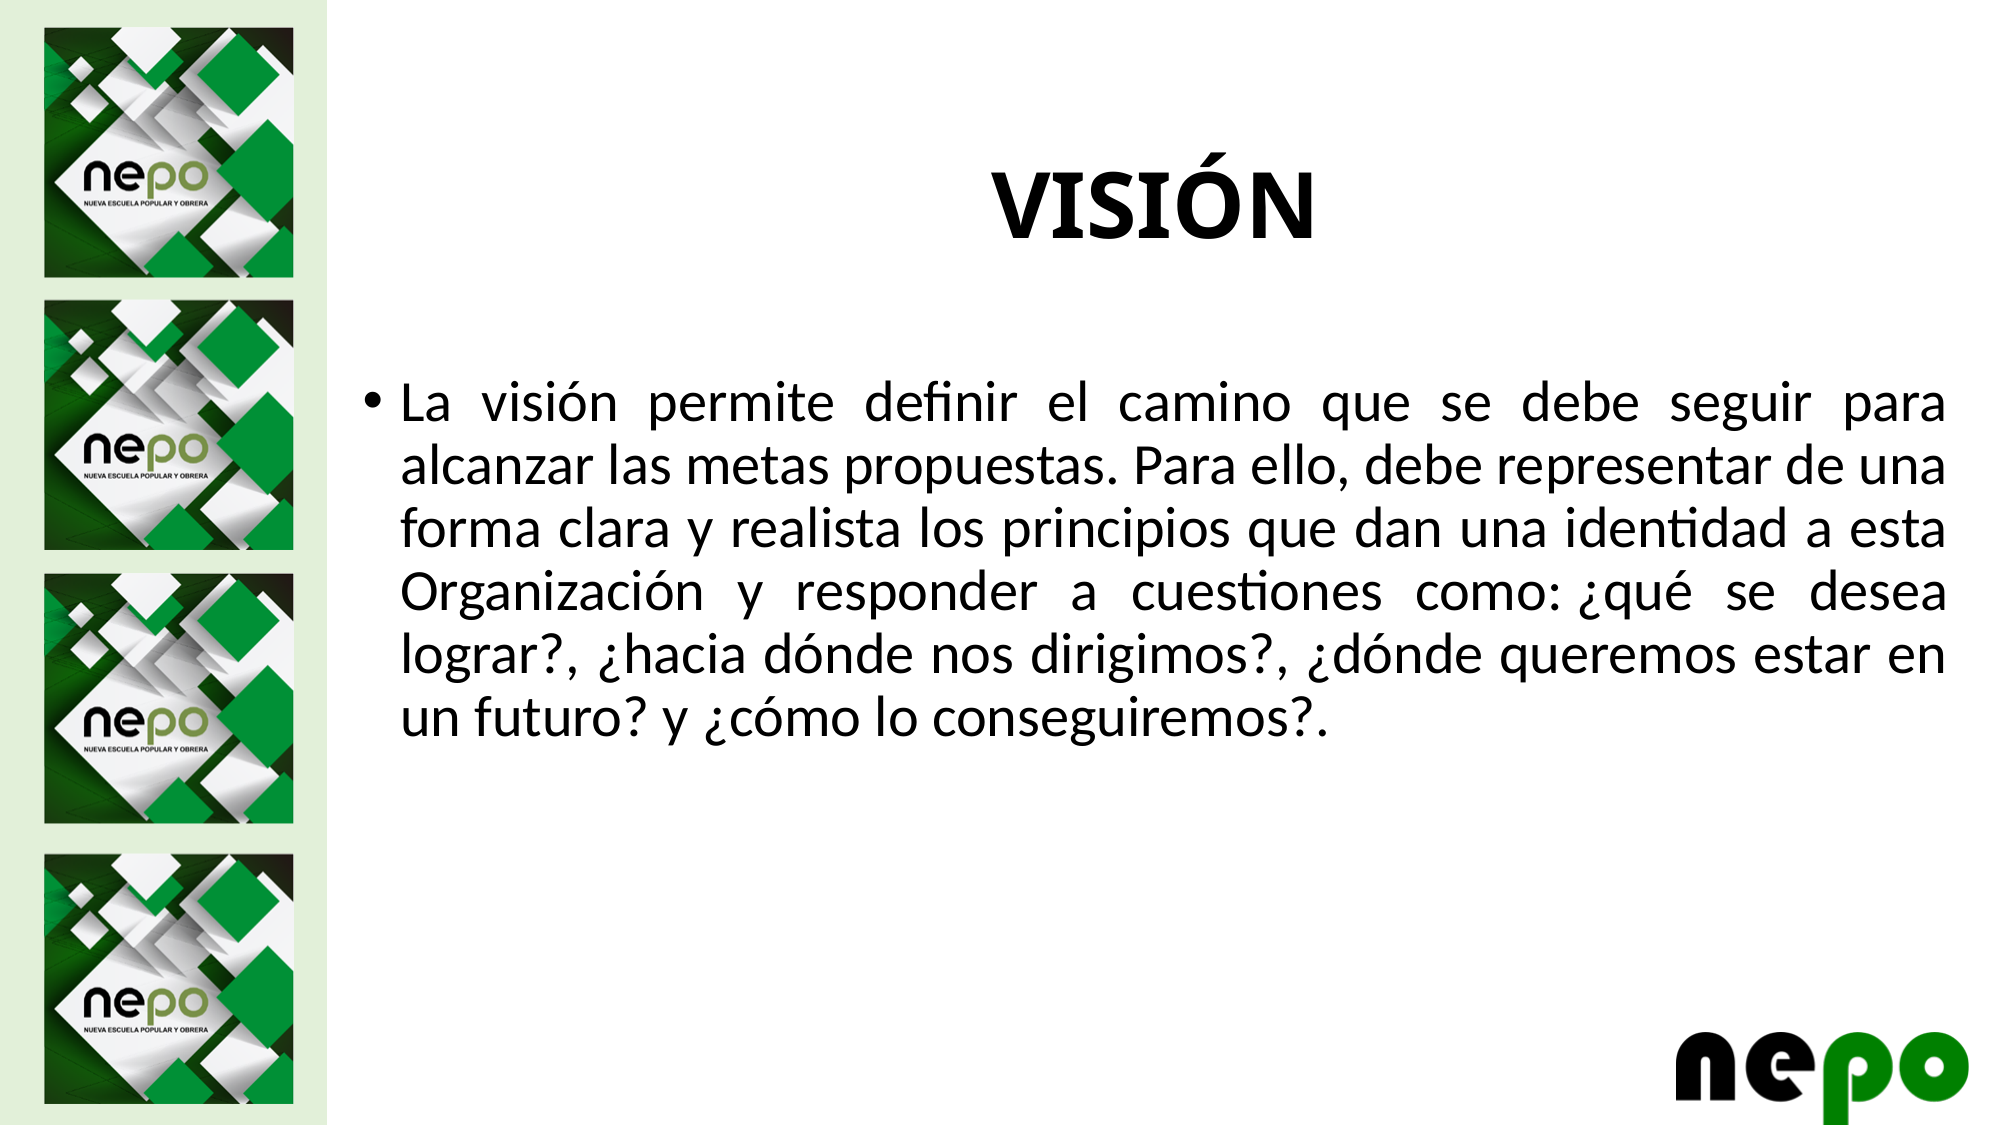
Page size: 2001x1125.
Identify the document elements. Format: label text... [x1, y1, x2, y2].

title VISIÓN [347, 152, 1964, 271]
picture [1676, 1032, 1969, 1125]
list La visión permite definir el camino que se debe seguir para alcanzar las metas propuestas. Para ello, debe representar de una forma clara y realista los principios que dan una identidad a esta Organización y responder a cuestiones como: ¿qué se desea lograr?, ¿hacia dónde nos dirigimos?, ¿dónde queremos estar en un futuro? y ¿cómo lo conseguiremos?. [347, 363, 1964, 1014]
picture [0, 0, 327, 1125]
